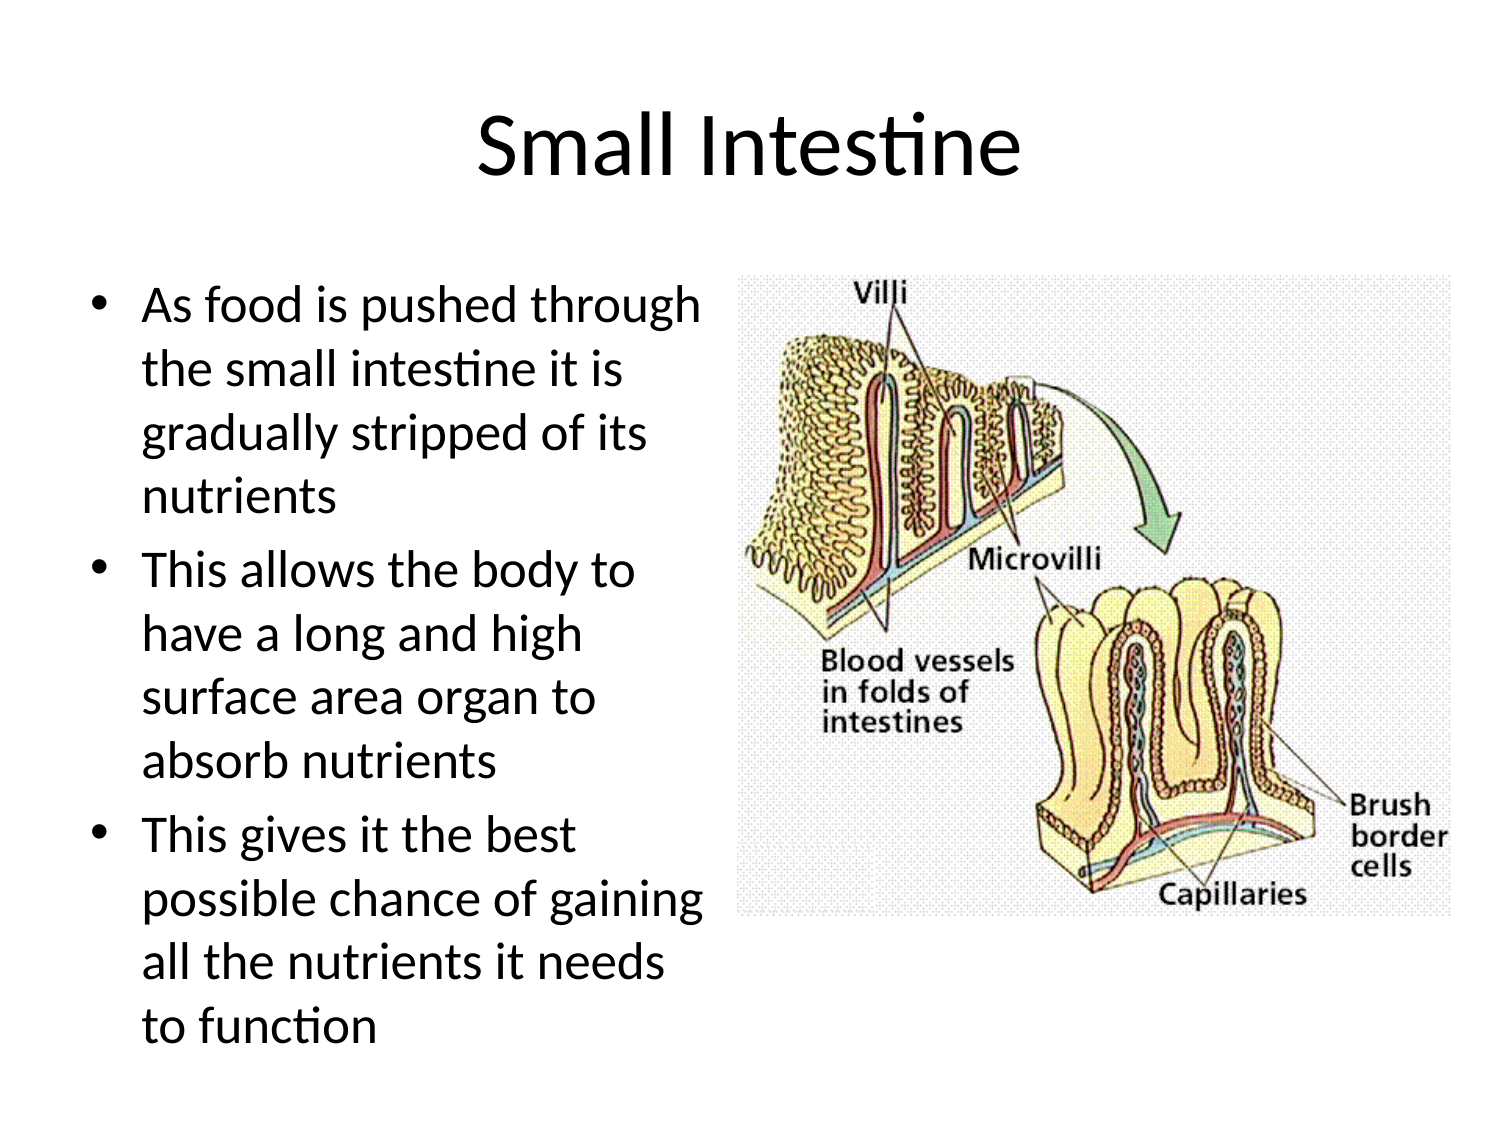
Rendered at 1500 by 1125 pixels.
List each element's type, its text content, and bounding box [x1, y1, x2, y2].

title Small Intestine [75, 45, 1425, 233]
picture [737, 274, 1452, 916]
list As food is pushed through the small intestine it is gradually stripped of its nutrients This allows the body to have a long and high surface area organ to absorb nutrients This gives it the best possible chance of gaining all the nutrients it needs to function [75, 262, 738, 1063]
